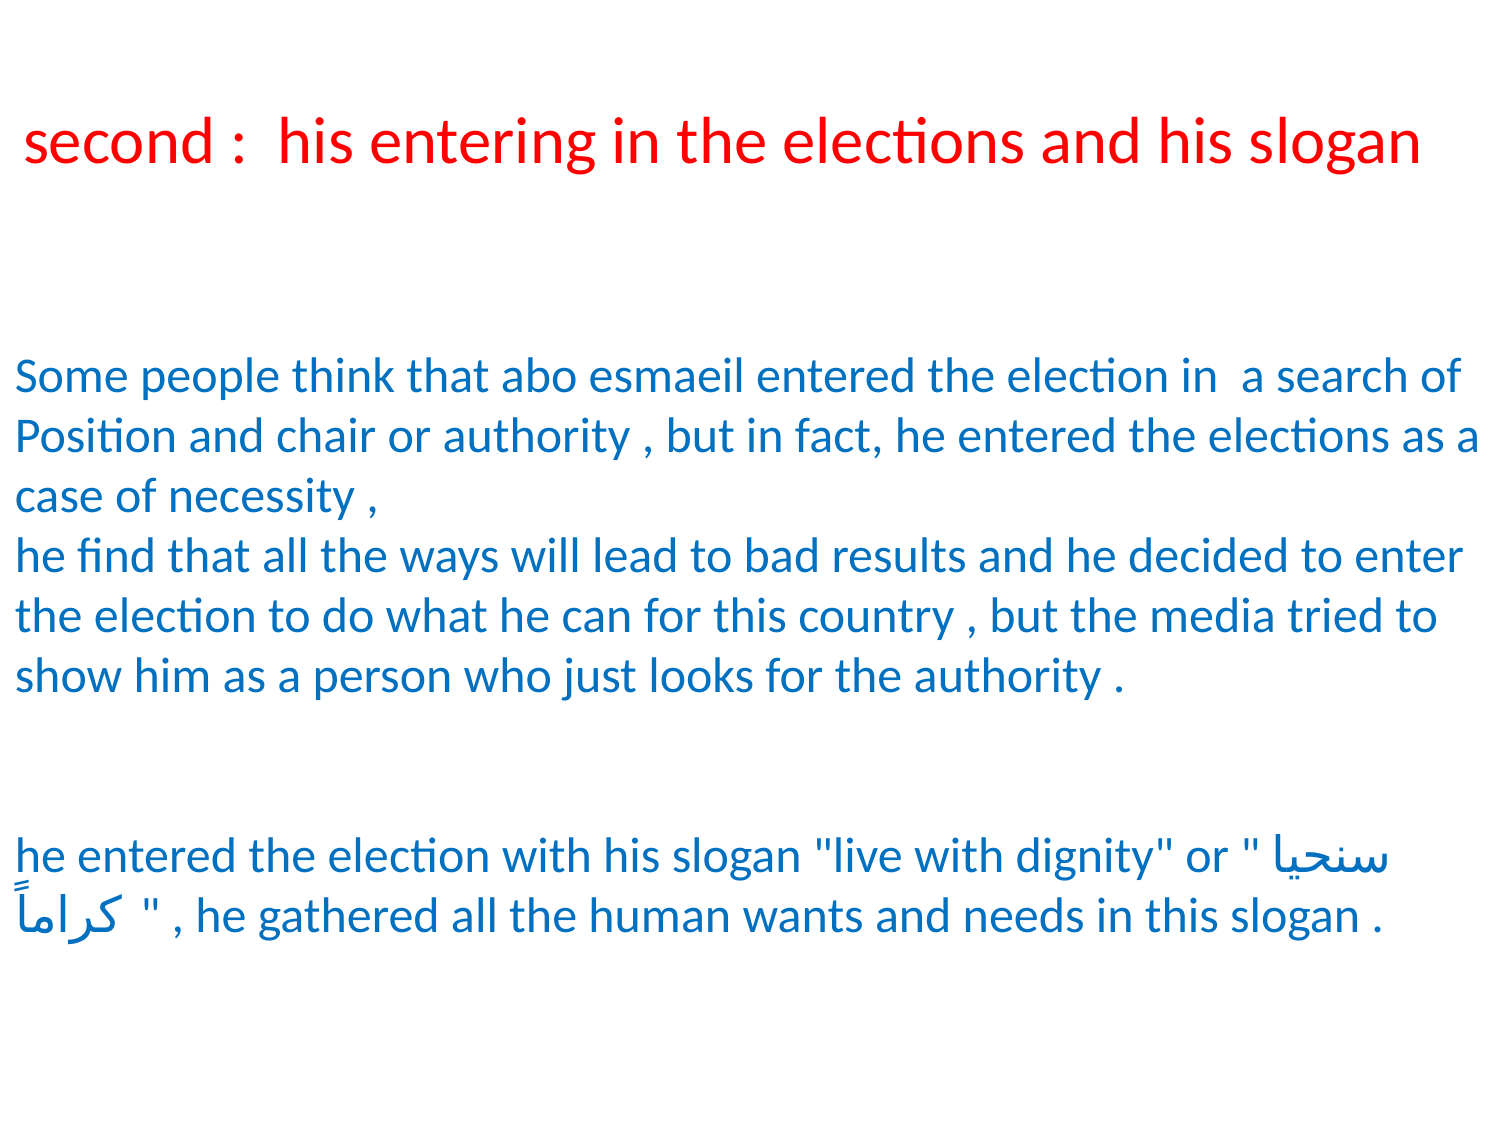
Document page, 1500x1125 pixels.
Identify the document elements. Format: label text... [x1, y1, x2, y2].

text_box second : his entering in the elections and his slogan Some people think that abo esmaeil entered the election in a search of Position and chair or authority , but in fact, he entered the elections as a case of necessity , he find that all the ways will lead to bad results and he decided to enter the election to do what he can for this country , but the media tried to show him as a person who just looks for the authority . he entered the election with his slogan "live with dignity" or " سنحيا كراماً " , he gathered all the human wants and needs in this slogan . [0, 0, 1500, 1115]
